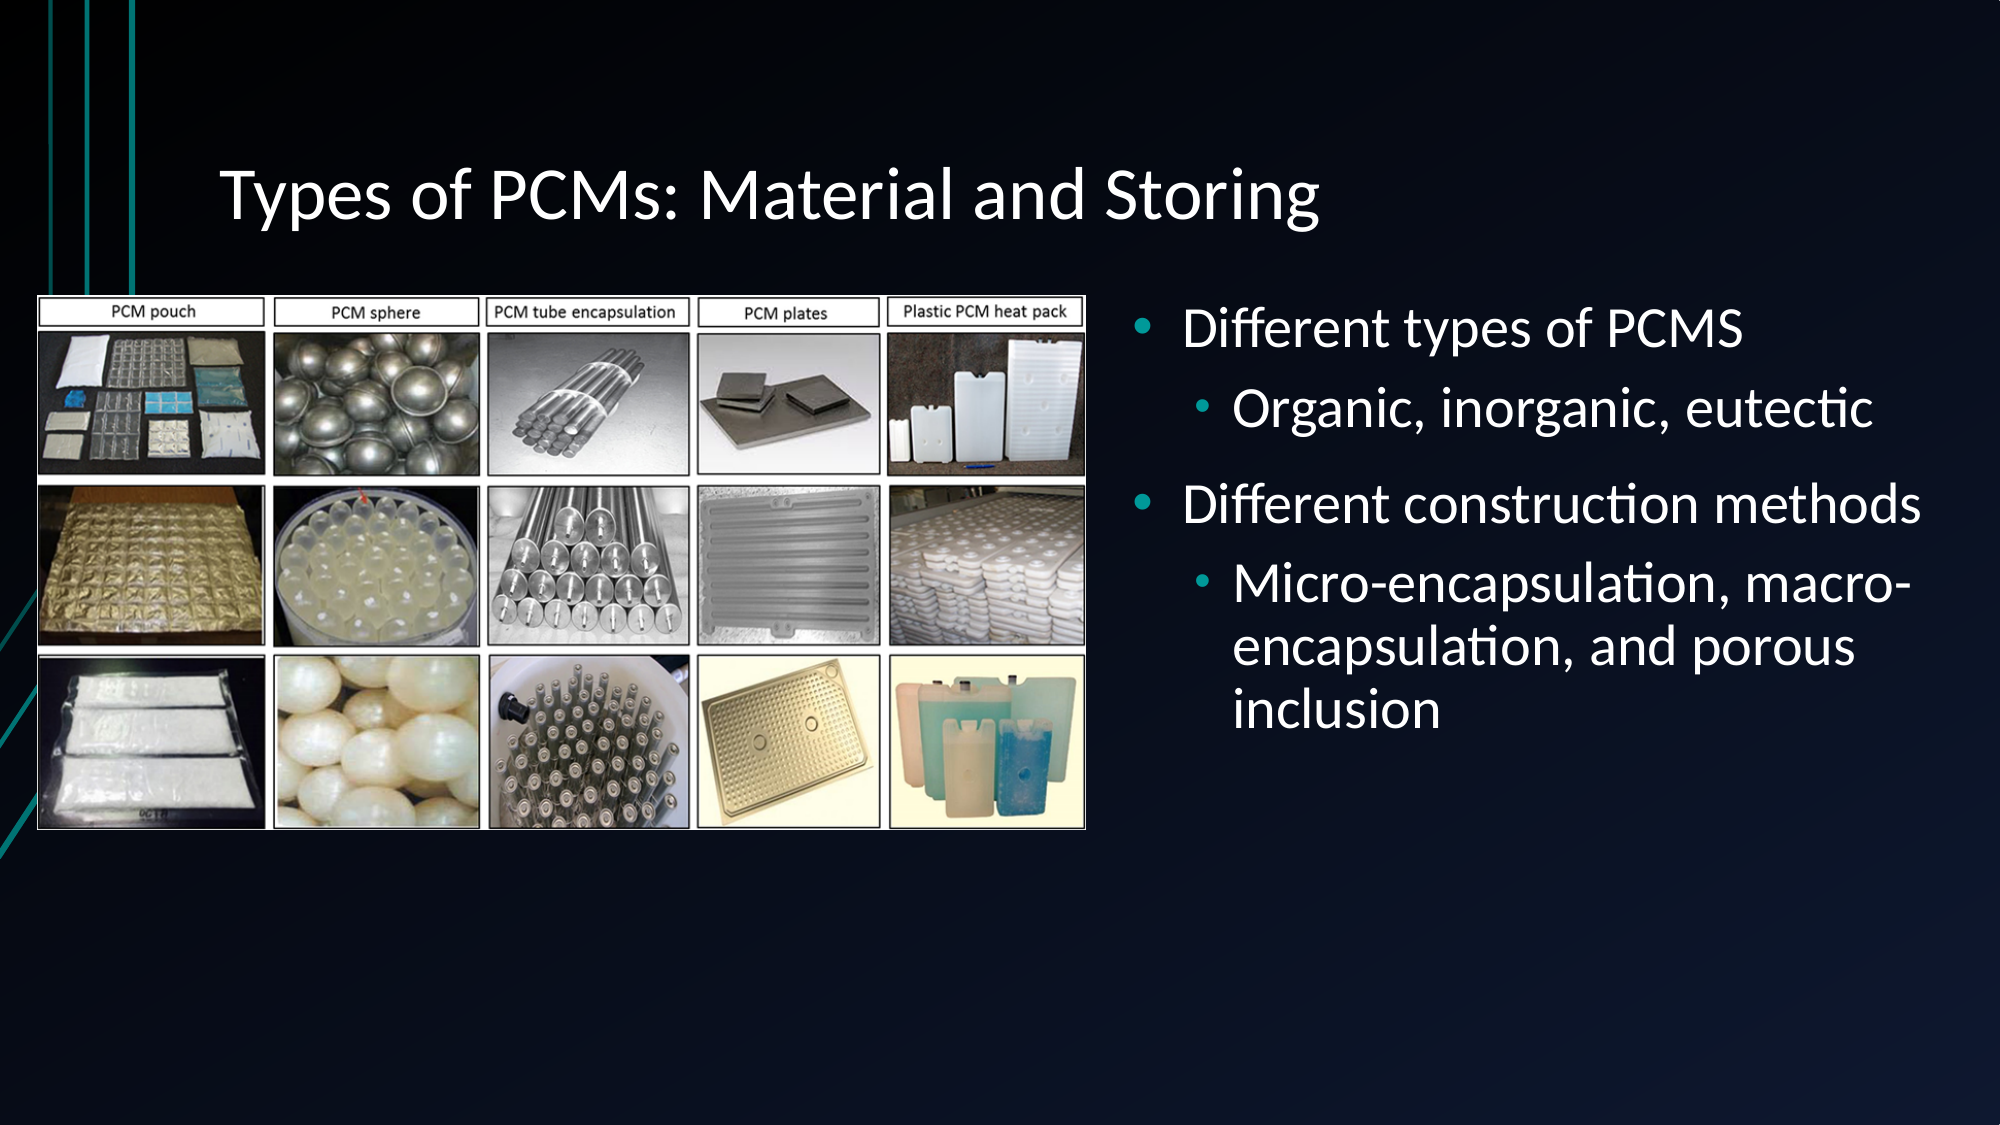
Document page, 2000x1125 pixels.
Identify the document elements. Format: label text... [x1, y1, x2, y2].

title Types of PCMs: Material and Storing [199, 45, 1900, 246]
picture [36, 295, 1086, 830]
list Different types of PCMS Organic, inorganic, eutectic Different construction methods Micro-encapsulation, macro-encapsulation, and porous inclusion [1112, 287, 1946, 1020]
